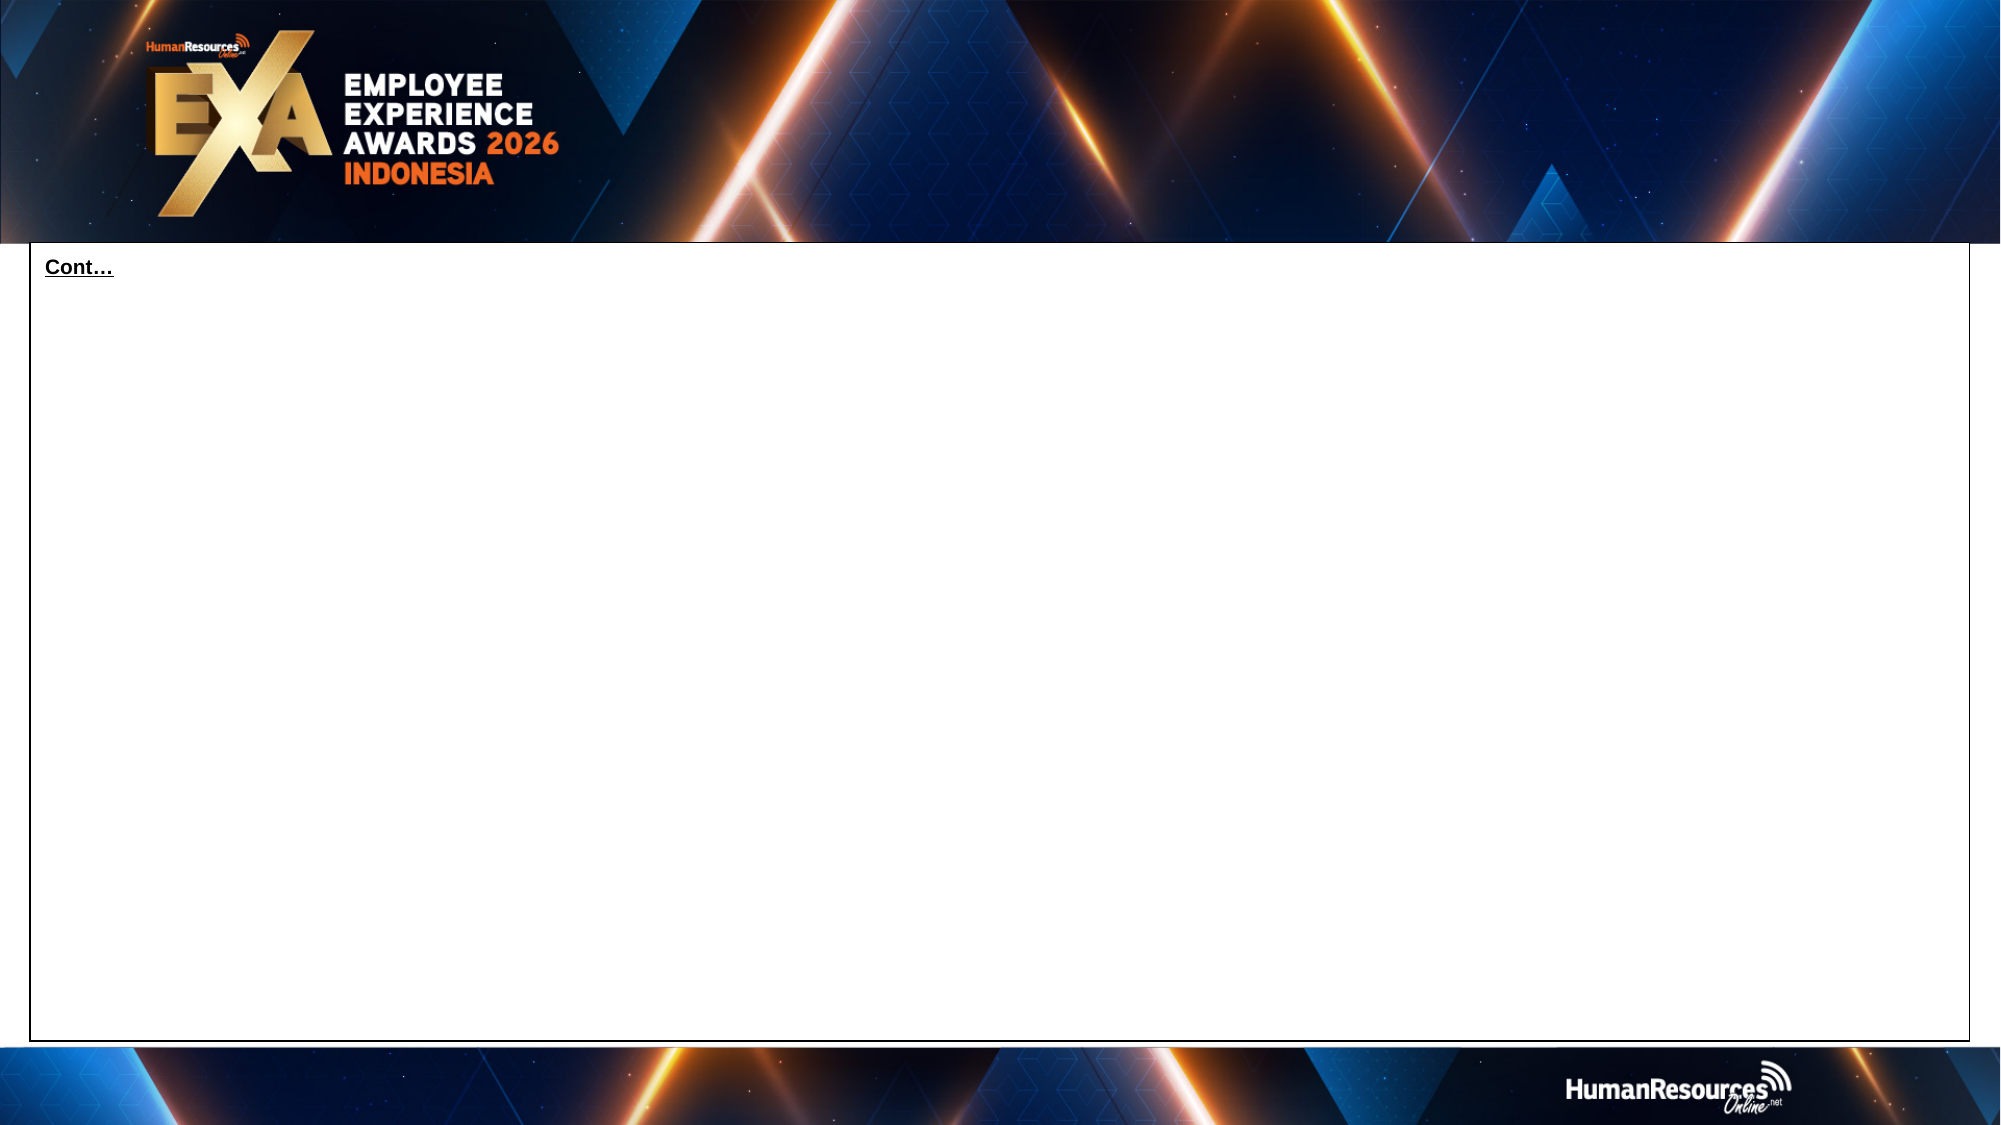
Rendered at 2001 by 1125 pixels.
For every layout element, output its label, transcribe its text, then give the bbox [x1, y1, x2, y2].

picture [0, 0, 2001, 1125]
text_box Cont… [30, 242, 1970, 1042]
